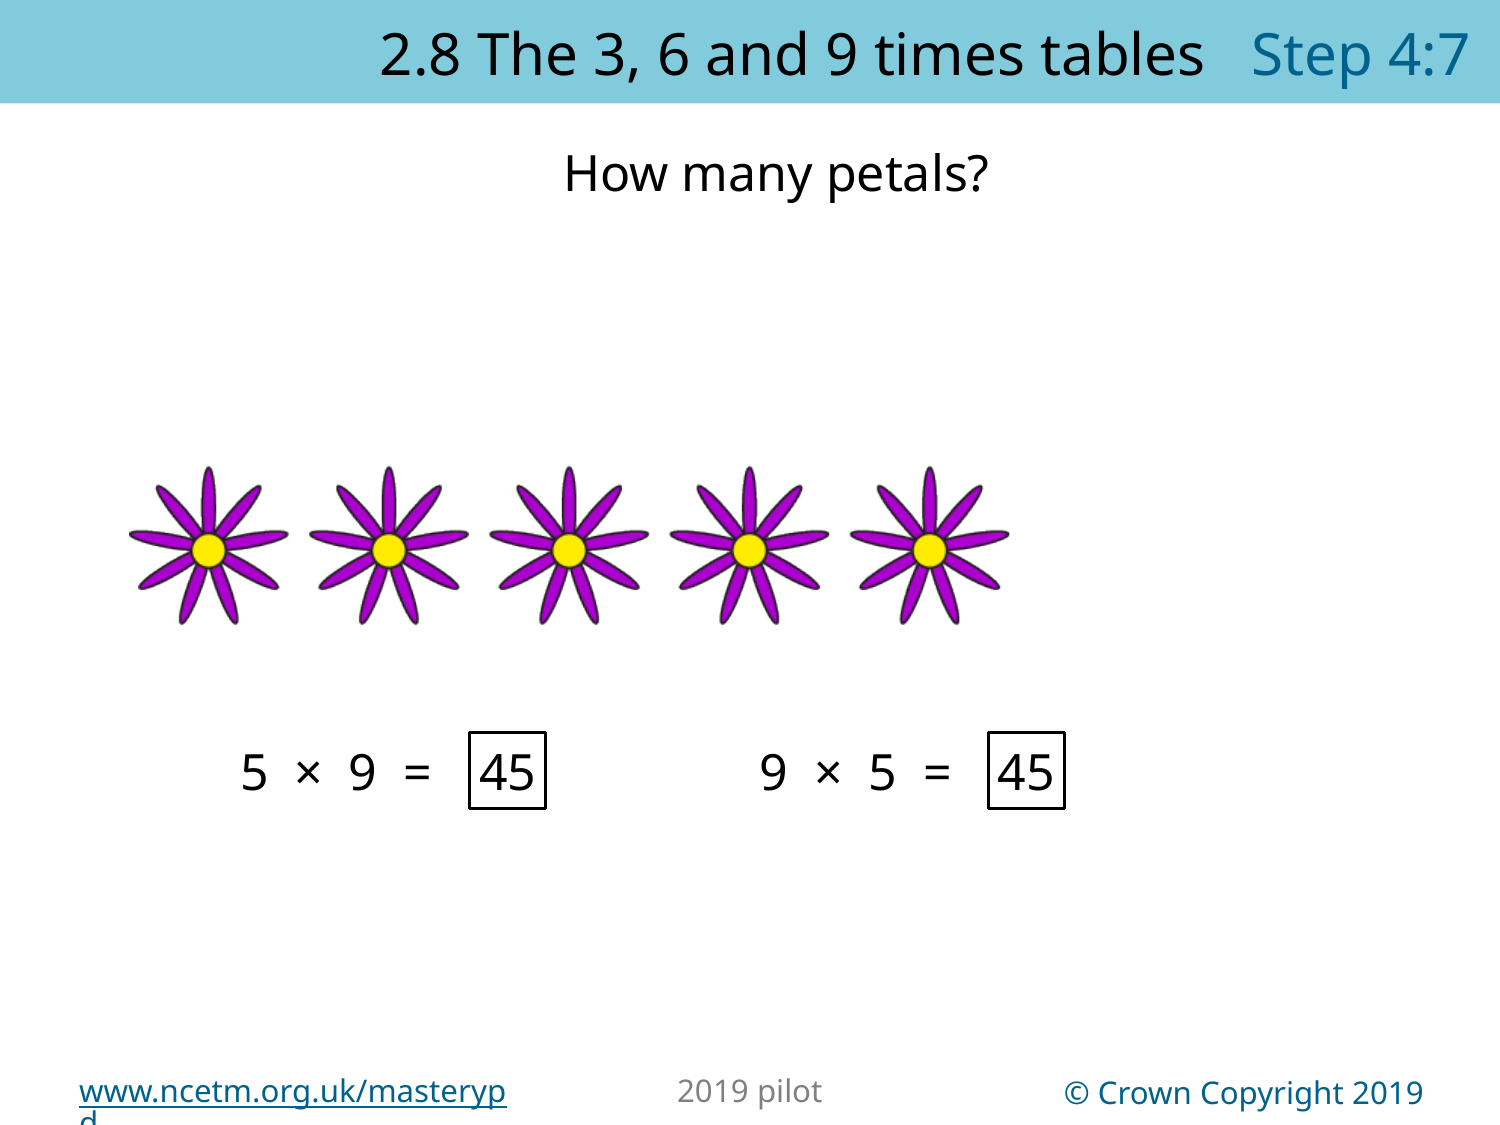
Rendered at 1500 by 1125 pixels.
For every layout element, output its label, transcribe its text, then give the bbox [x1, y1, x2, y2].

text_box How many petals? [548, 134, 1005, 209]
text_box [469, 732, 546, 809]
text_box 45 [546, 732, 552, 808]
picture [129, 459, 1371, 630]
text_box [988, 732, 1065, 809]
list 2.8 The 3, 6 and 9 times tables Step 4:7 [0, 0, 1500, 104]
text_box 9 × 5 = [744, 732, 967, 808]
text_box 45 [464, 732, 469, 808]
text_box 45 [1065, 732, 1070, 808]
text_box 45 [982, 732, 988, 808]
text_box 5 × 9 = [225, 732, 447, 808]
